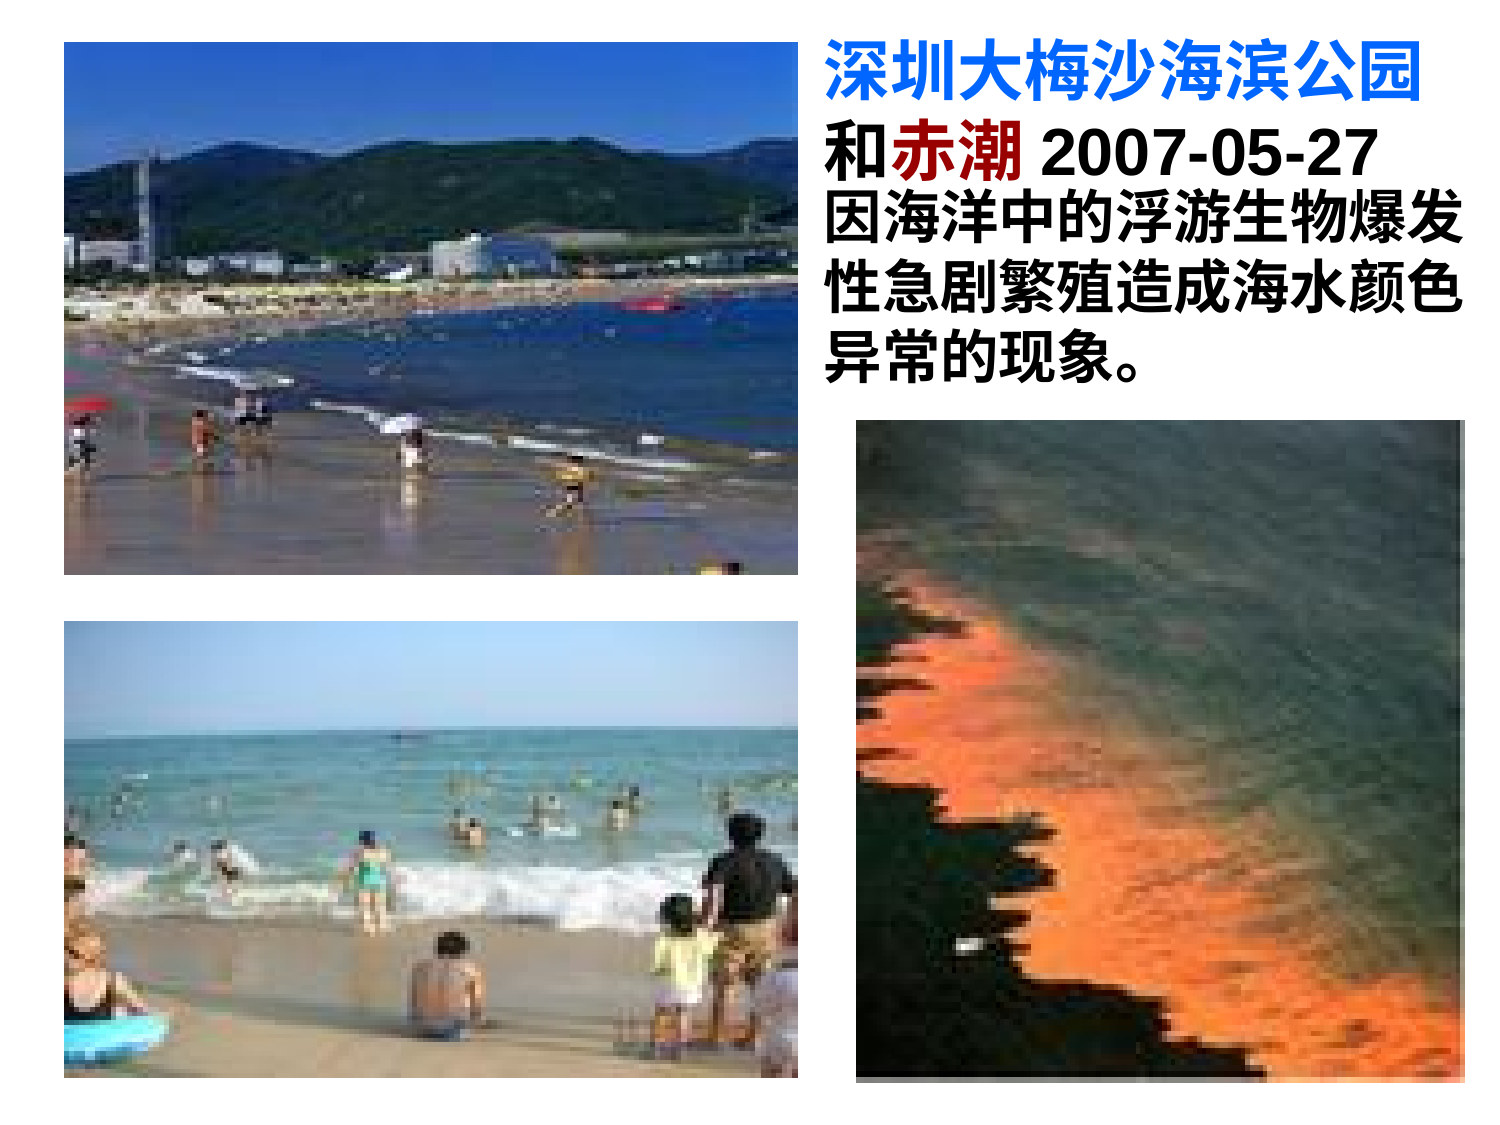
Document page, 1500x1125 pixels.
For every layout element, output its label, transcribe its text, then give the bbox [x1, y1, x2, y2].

picture [64, 621, 798, 1078]
picture [64, 42, 798, 575]
text_box 深圳大梅沙海滨公园 和赤潮2007-05-27 [809, 21, 1500, 173]
text_box 因海洋中的浮游生物爆发性急剧繁殖造成海水颜色异常的现象。 [809, 173, 1500, 398]
picture [856, 420, 1465, 1083]
